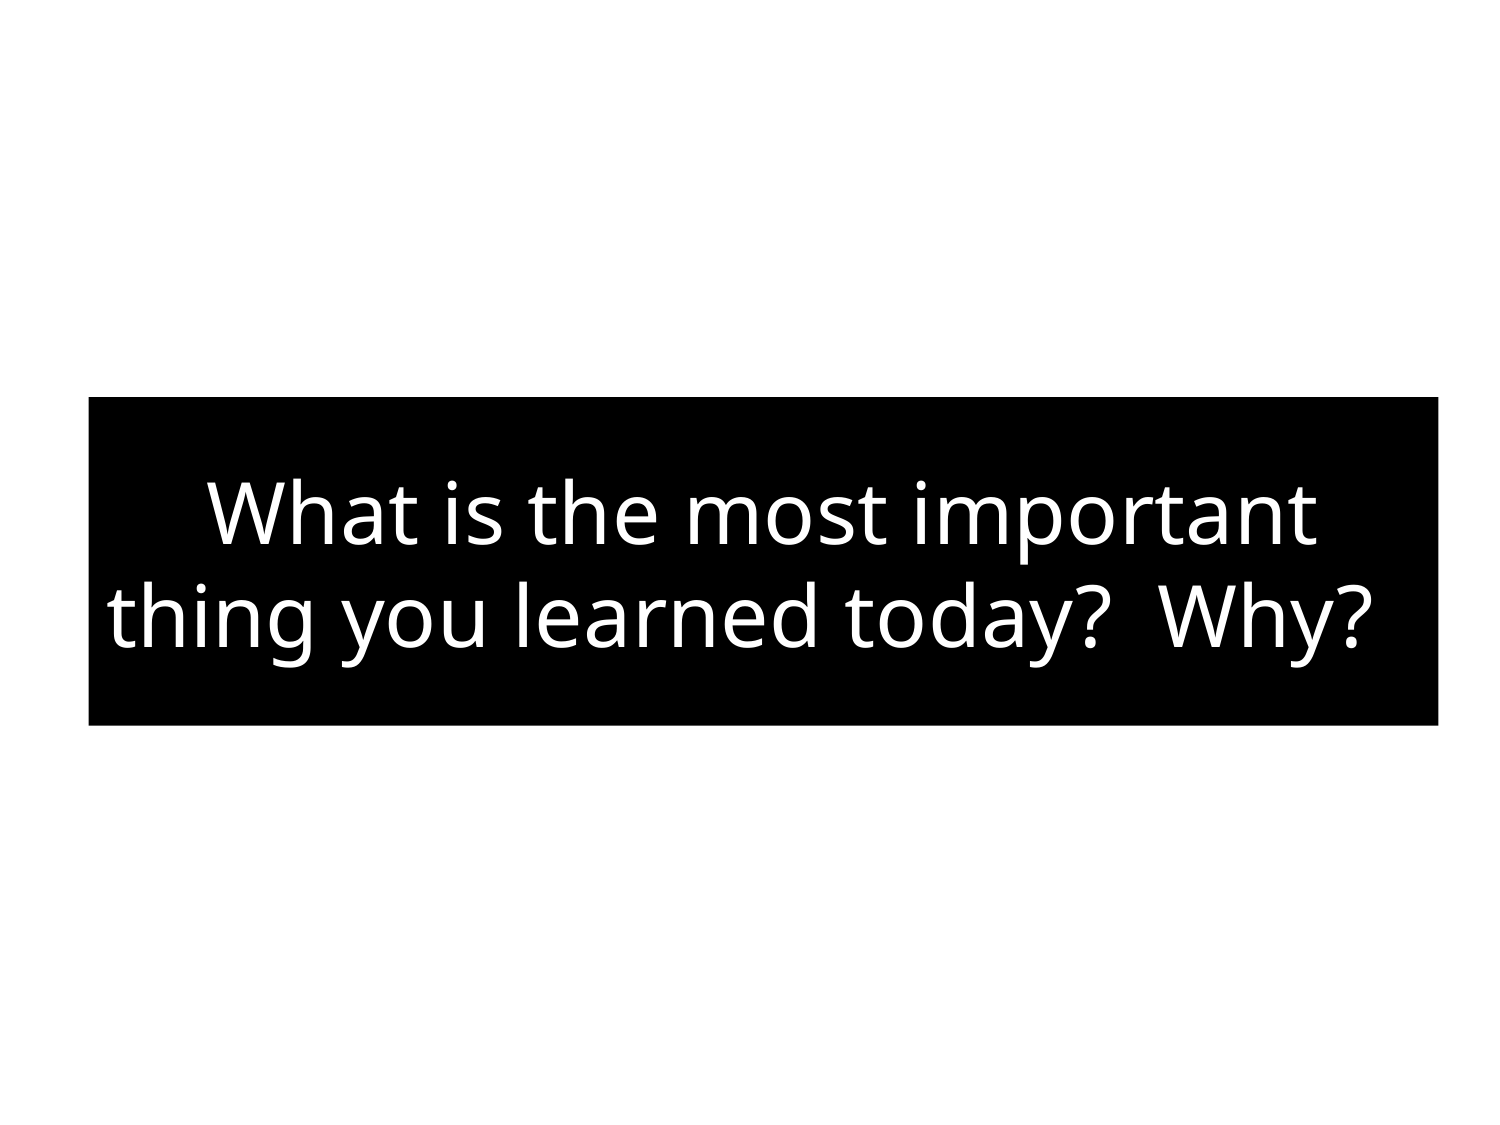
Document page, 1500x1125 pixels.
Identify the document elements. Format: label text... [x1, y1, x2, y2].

title What is the most important thing you learned today? Why? [88, 397, 1439, 726]
